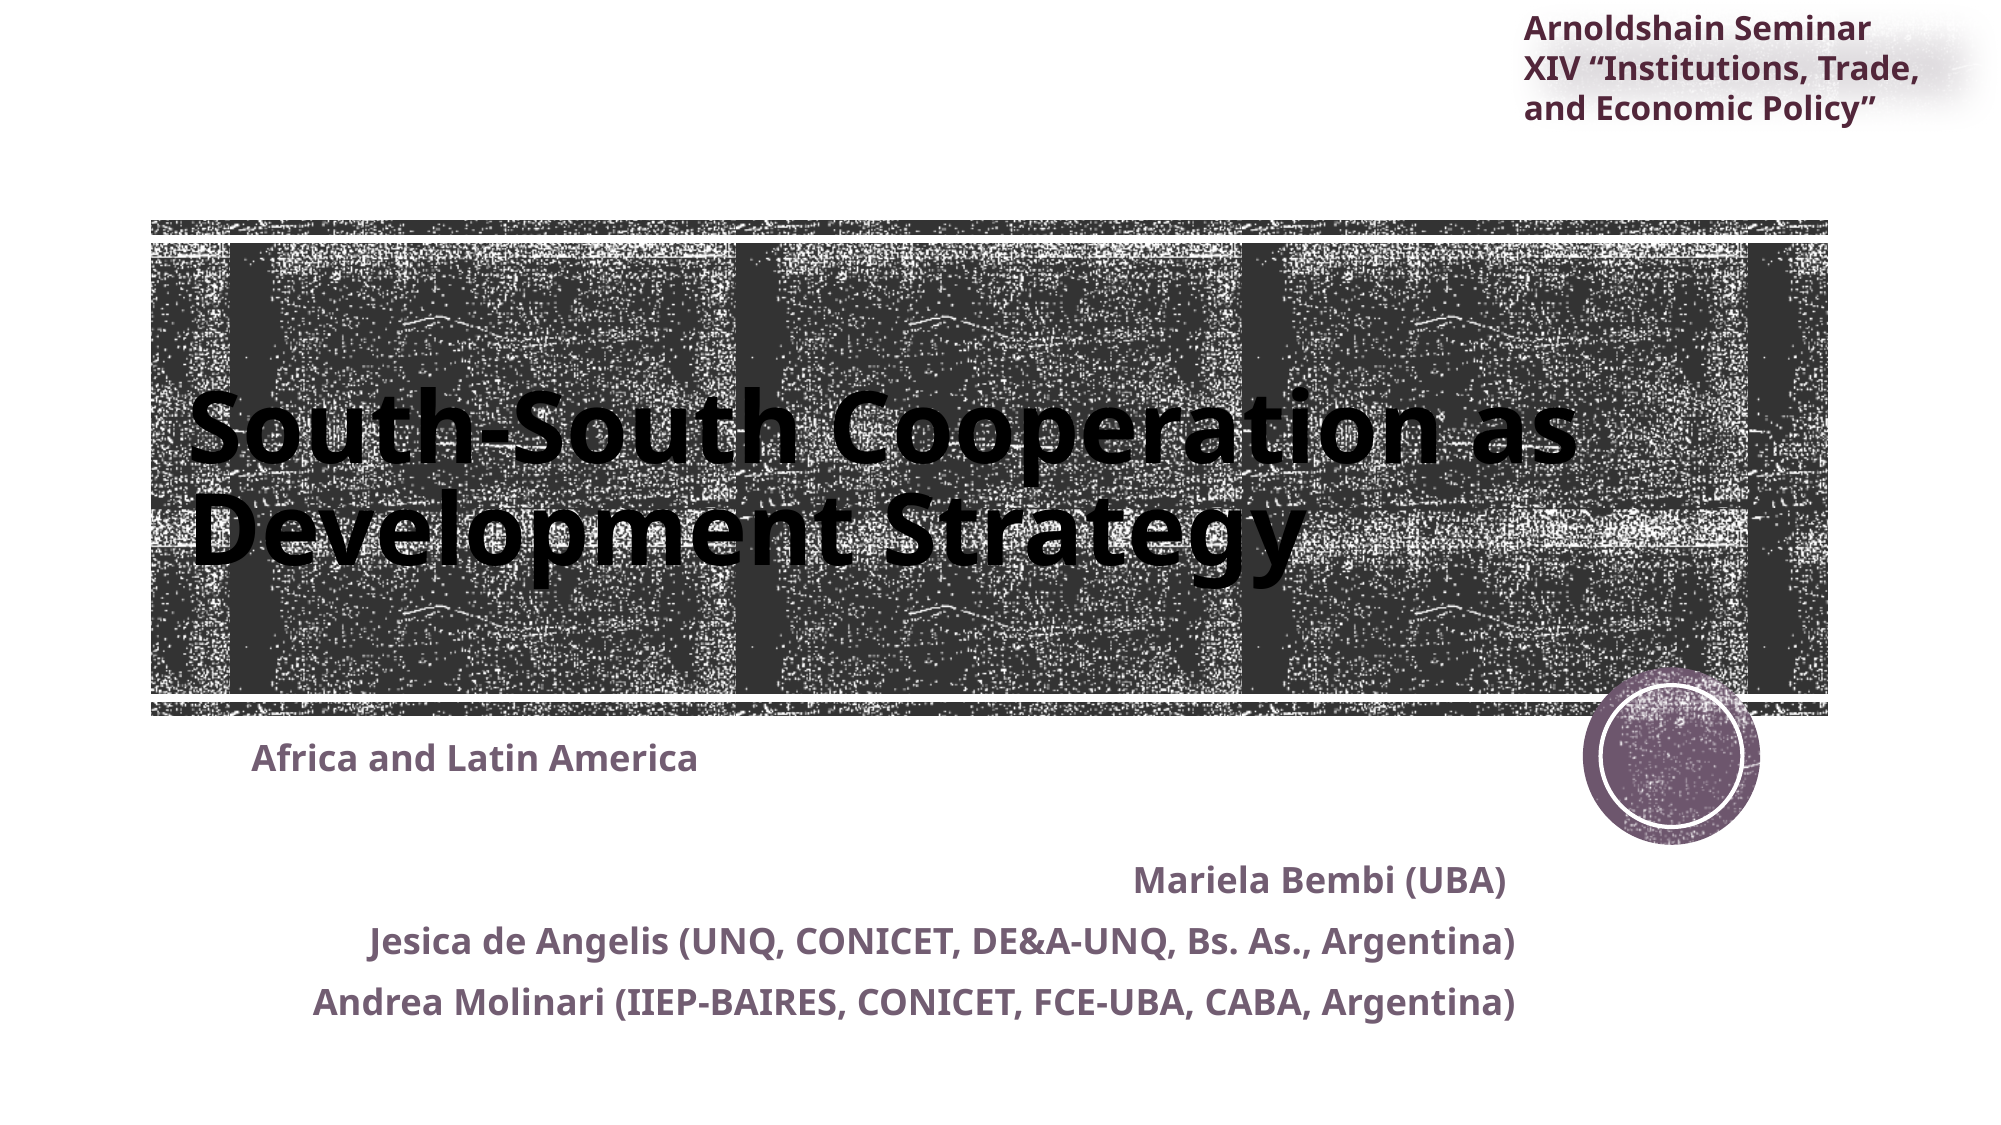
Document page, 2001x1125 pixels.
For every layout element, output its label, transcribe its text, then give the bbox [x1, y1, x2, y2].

table_header [1558, 47, 1951, 87]
table_cell - [1554, 44, 1955, 90]
table_cell 2,790 [1548, 38, 1962, 96]
table_cell 450 [1563, 52, 1947, 83]
subtitle Africa and Latin America Mariela Bembi (UBA) Jesica de Angelis (UNQ, CONICET, DE&A-UNQ, Bs. As., Argentina) Andrea Molinari (IIEP-BAIRES, CONICET, FCE-UBA, CABA, Argentina) [236, 732, 1531, 1037]
table_cell 15,760 [1545, 35, 1965, 99]
table_cell 10 [1569, 57, 1941, 77]
title South-South Cooperation as Development Strategy [172, 234, 1808, 733]
text_box Source: United Nations [1551, 41, 1959, 94]
